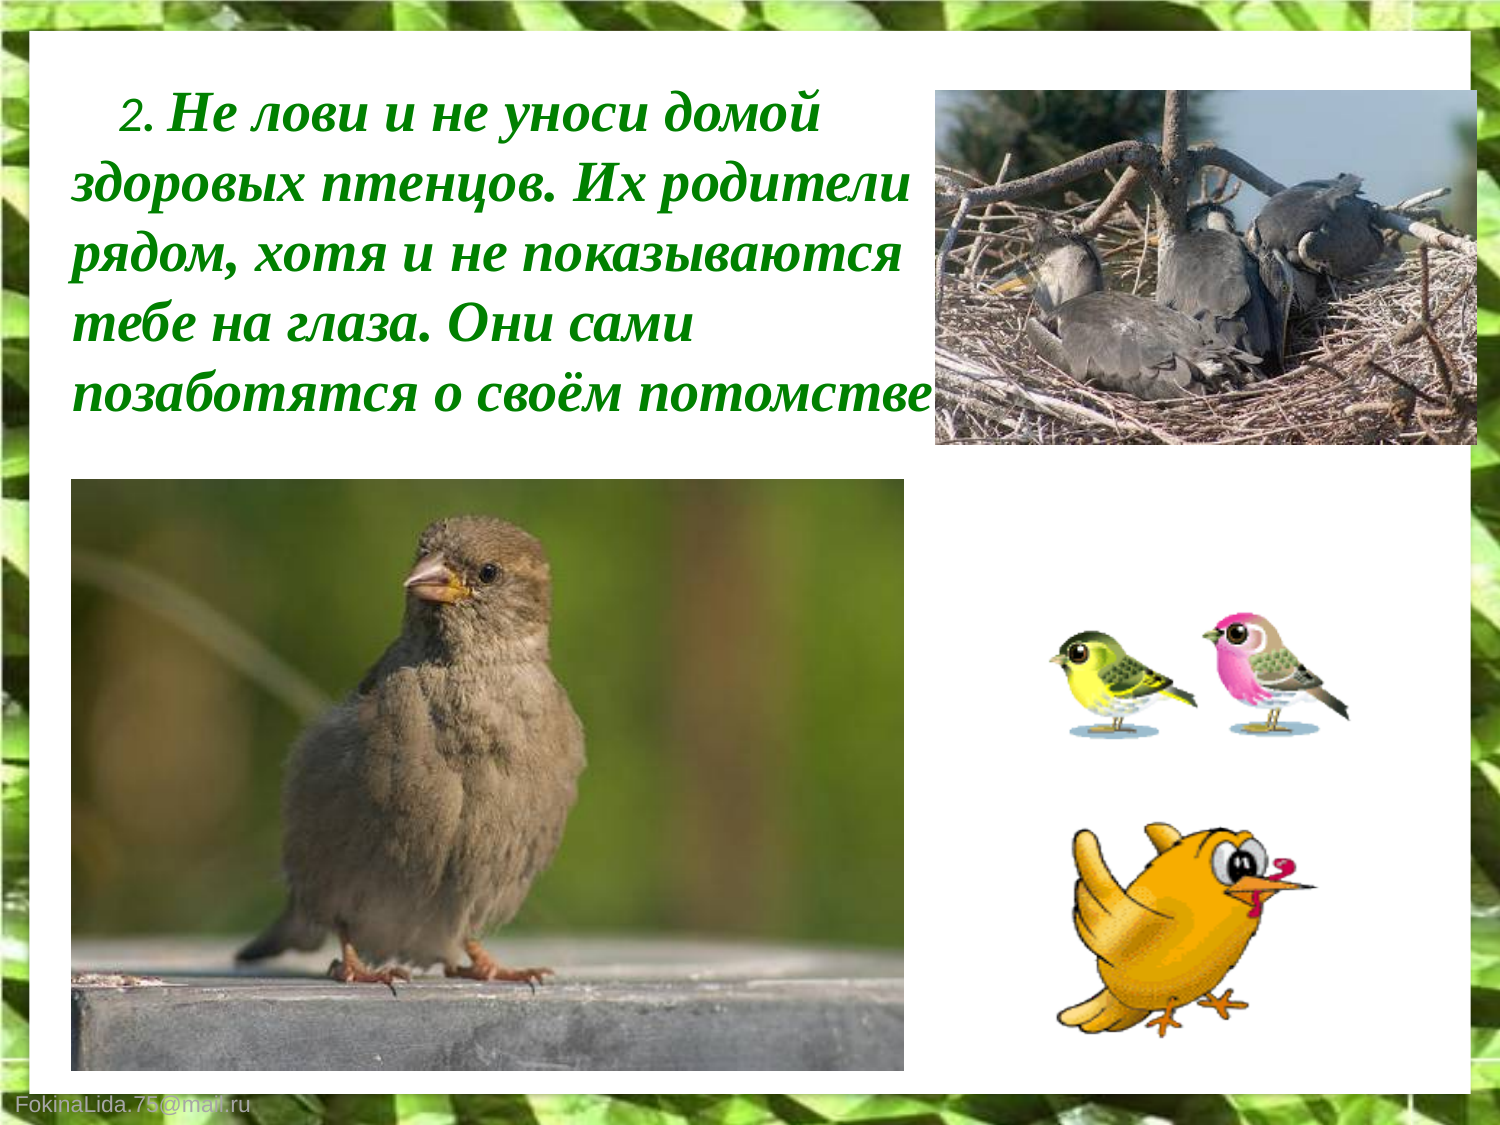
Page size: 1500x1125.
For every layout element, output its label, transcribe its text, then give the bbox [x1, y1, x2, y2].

text_box 2. Не лови и не уноси домой здоровых птенцов. Их родители рядом, хотя и не показываются тебе на глаза. Они сами позаботятся о своём потомстве. [57, 66, 962, 481]
picture [0, 0, 1500, 1125]
